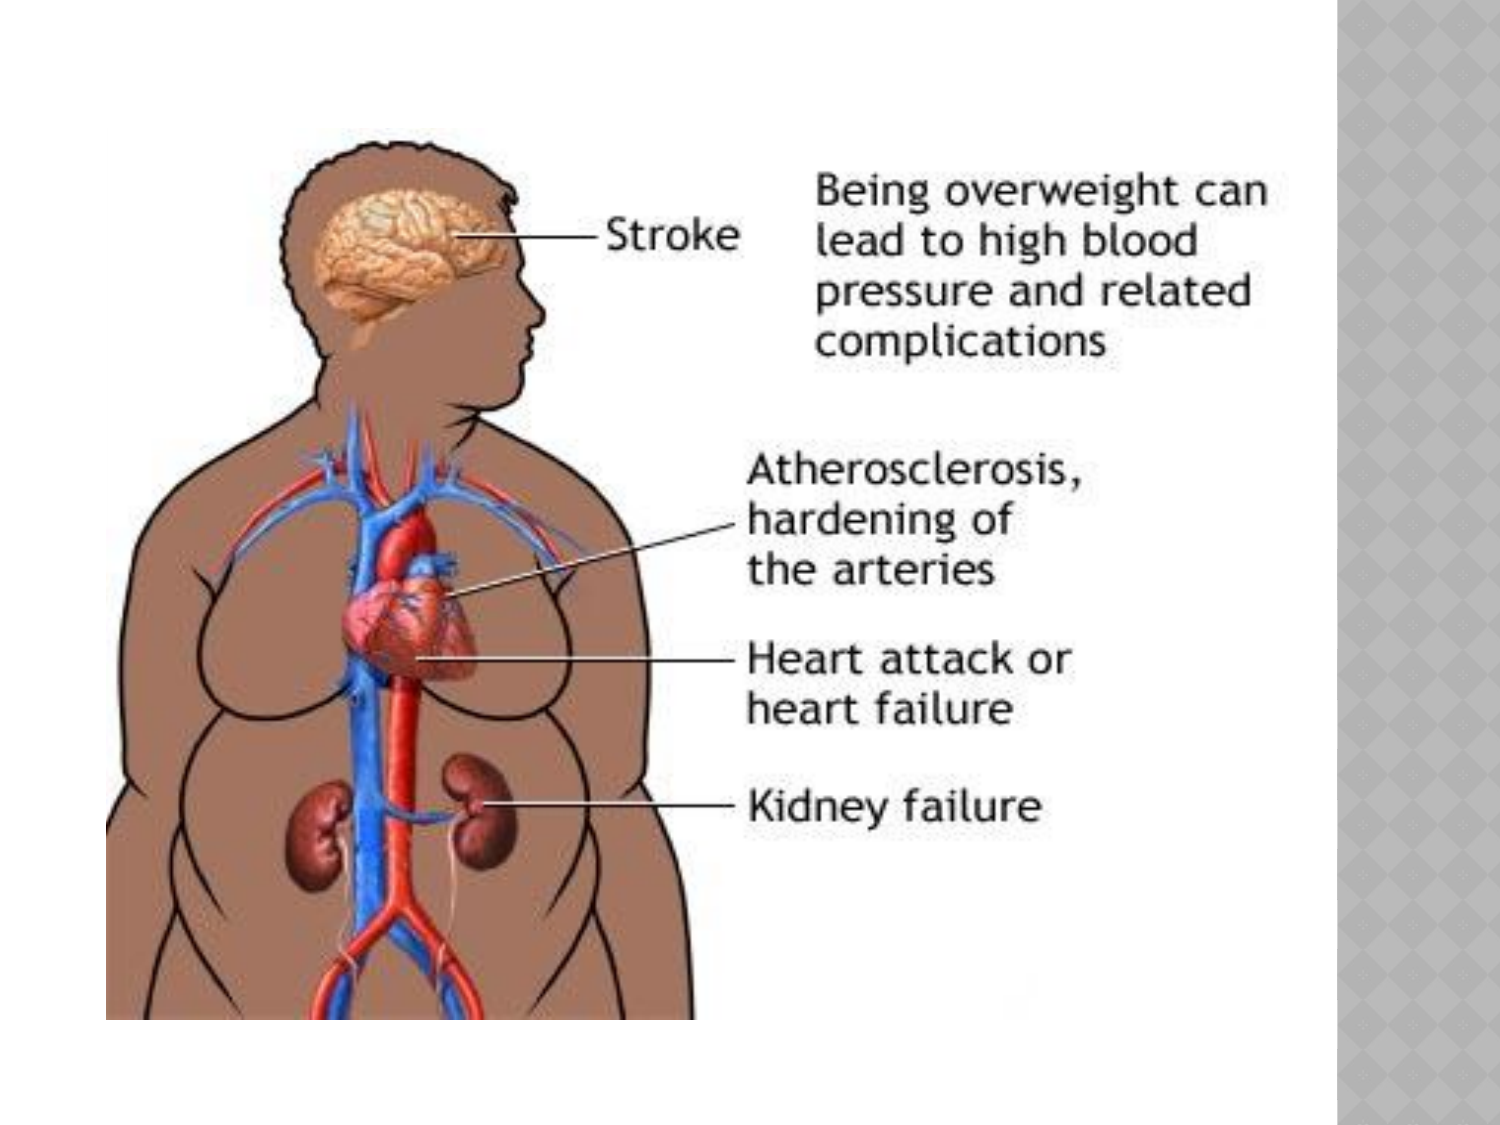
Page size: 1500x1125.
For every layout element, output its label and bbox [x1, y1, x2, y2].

list [105, 128, 1289, 1020]
